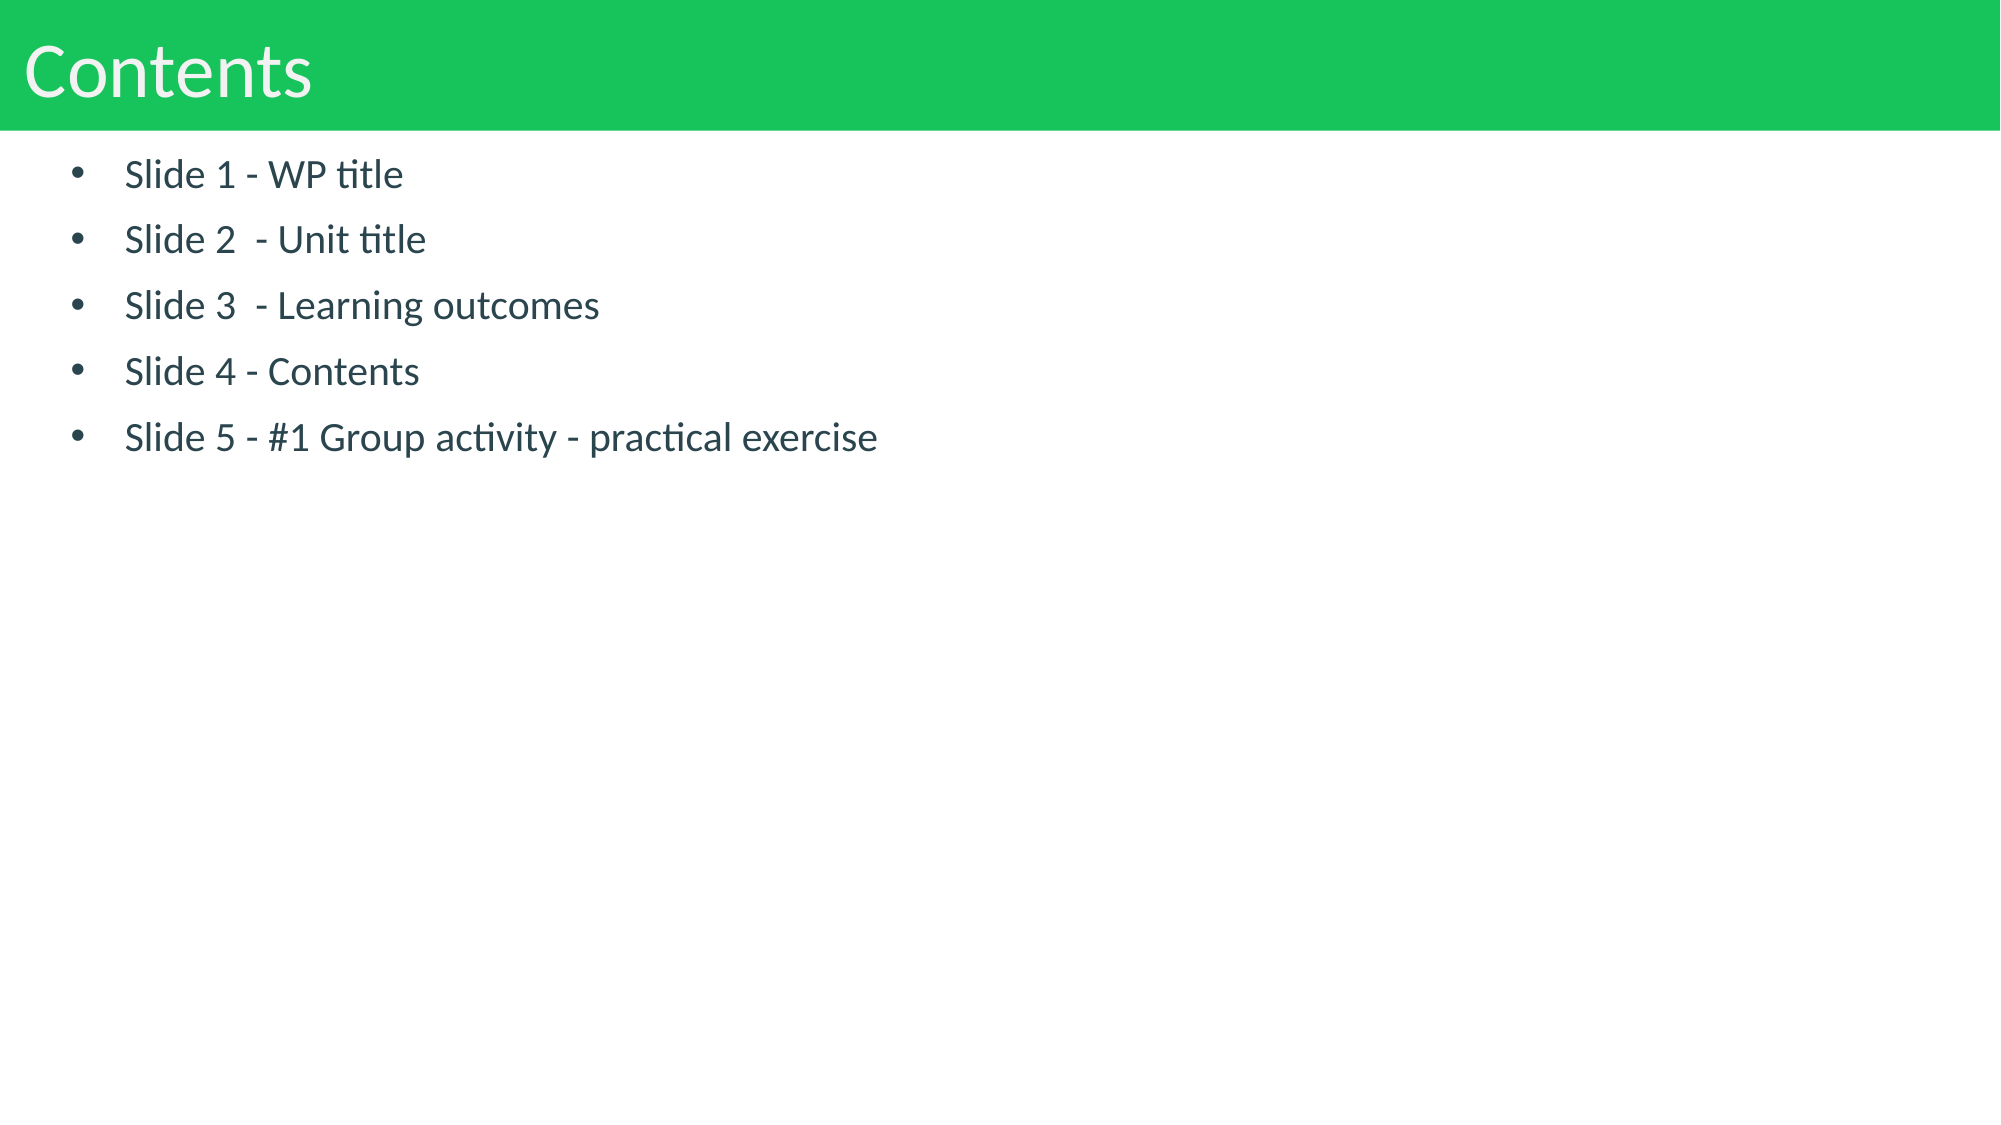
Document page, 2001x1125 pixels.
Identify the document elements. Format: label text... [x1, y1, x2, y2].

list Slide 1 - WP title Slide 2 - Unit title Slide 3 - Learning outcomes Slide 4 - Contents Slide 5 - #1 Group activity - practical exercise [16, 144, 1976, 1108]
title Contents [16, 13, 1976, 131]
